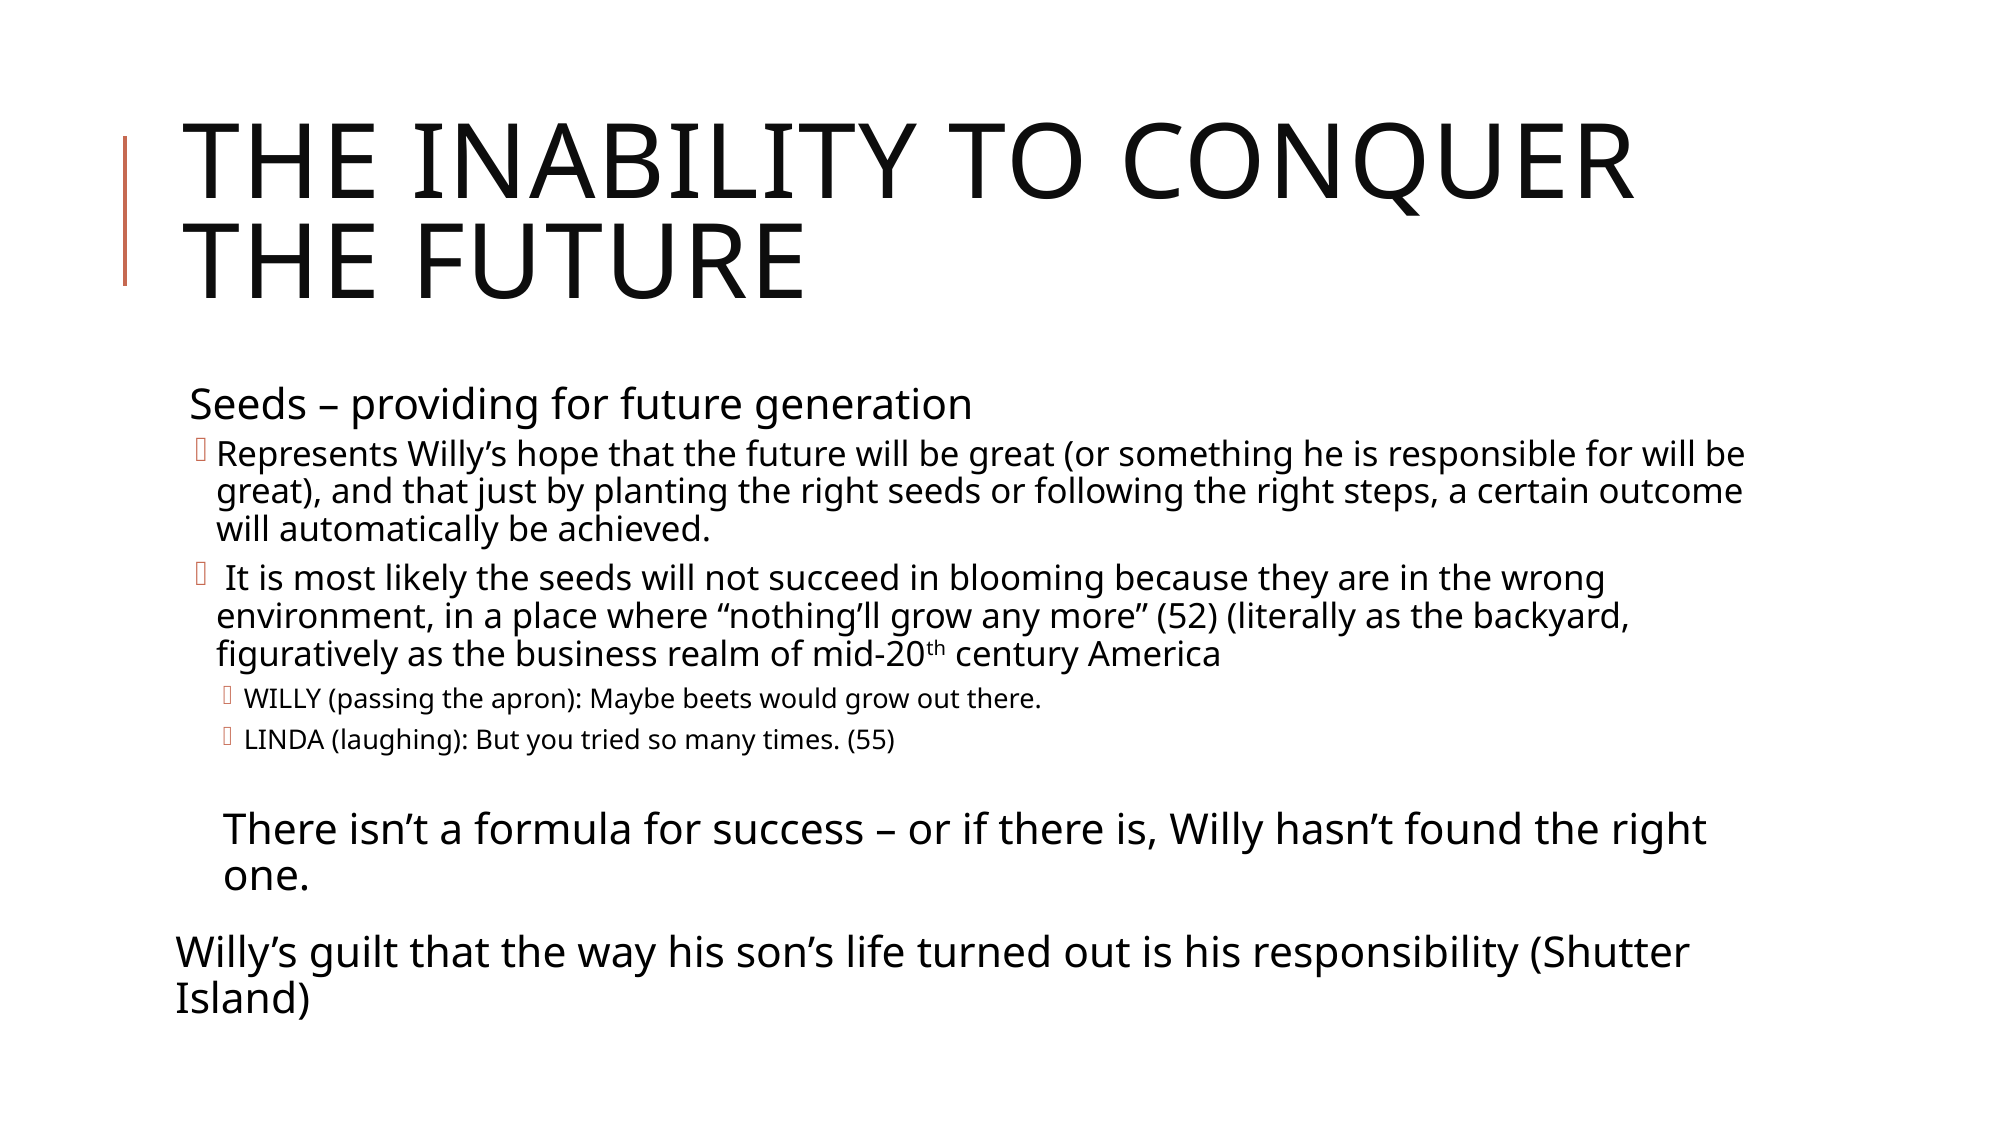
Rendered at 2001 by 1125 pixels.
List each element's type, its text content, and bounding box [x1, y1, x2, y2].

list Seeds – providing for future generation Represents Willy’s hope that the future will be great (or something he is responsible for will be great), and that just by planting the right seeds or following the right steps, a certain outcome will automatically be achieved. It is most likely the seeds will not succeed in blooming because they are in the wrong environment, in a place where “nothing’ll grow any more” (52) (literally as the backyard, figuratively as the business realm of mid-20th century America WILLY (passing the apron): Maybe beets would grow out there. LINDA (laughing): But you tried so many times. (55) There isn’t a formula for success – or if there is, Willy hasn’t found the right one. Willy’s guilt that the way his son’s life turned out is his responsibility (Shutter Island) [168, 375, 1763, 1035]
title The inability to conquer the future [168, 96, 1763, 342]
